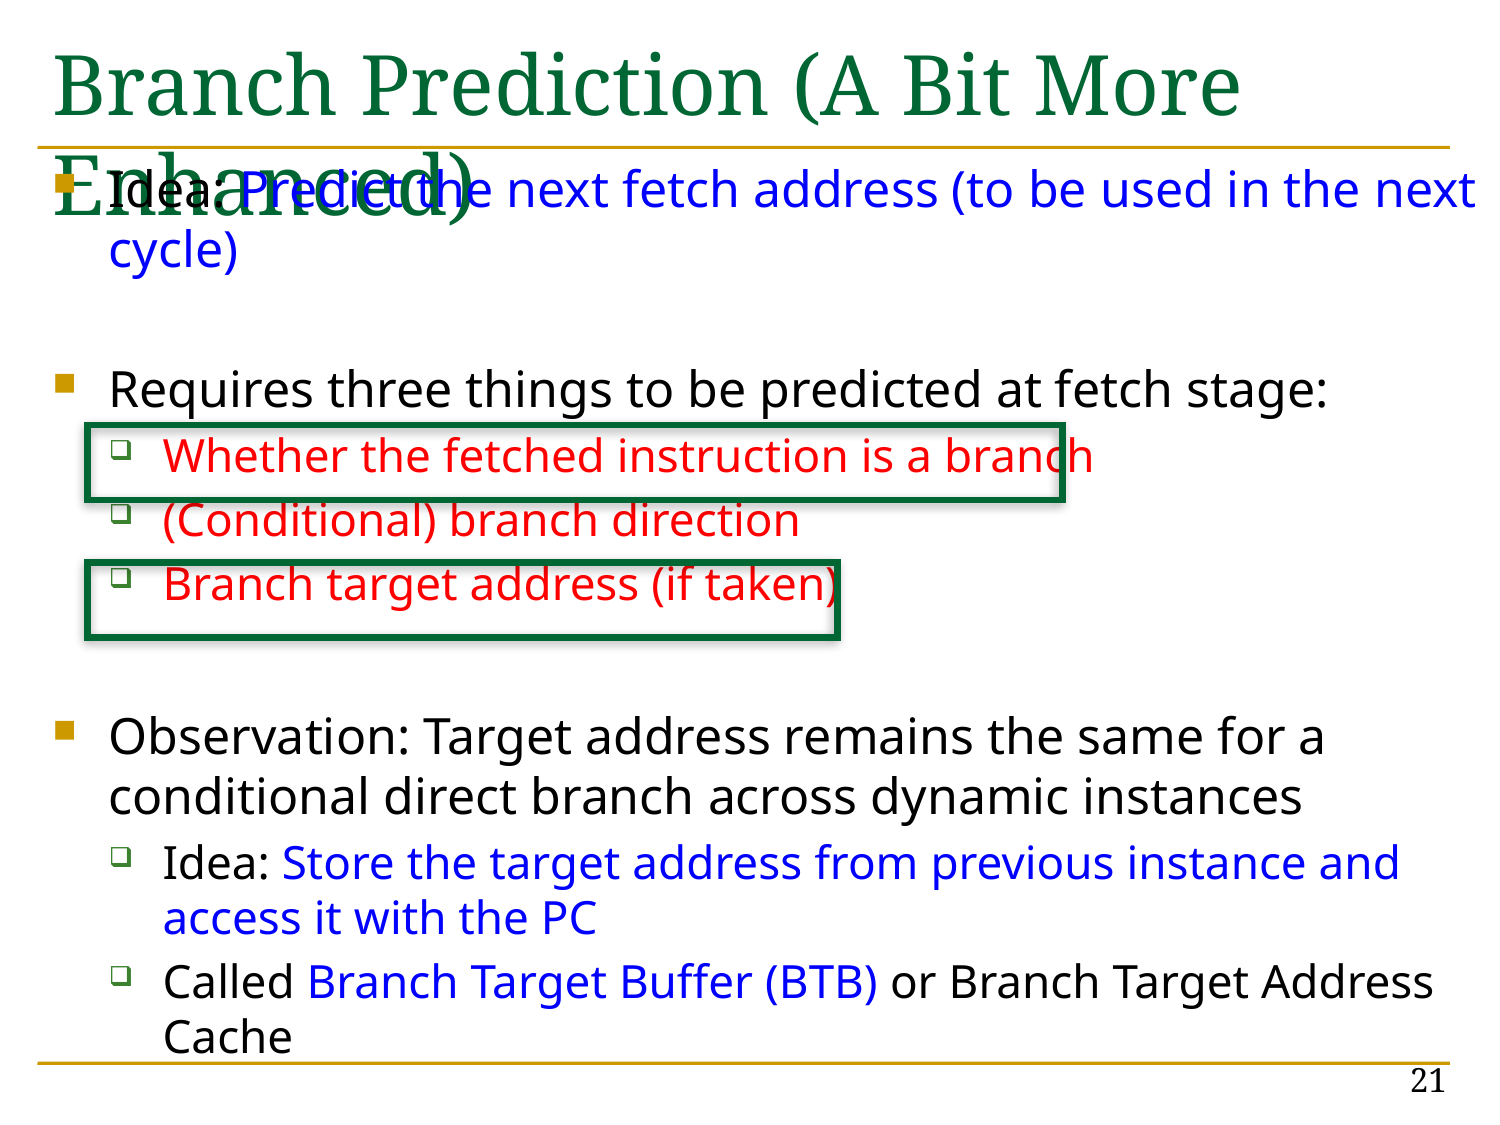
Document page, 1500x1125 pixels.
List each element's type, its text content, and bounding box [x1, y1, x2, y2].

list Idea: Predict the next fetch address (to be used in the next cycle) Requires three things to be predicted at fetch stage: Whether the fetched instruction is a branch (Conditional) branch direction Branch target address (if taken) Observation: Target address remains the same for a conditional direct branch across dynamic instances Idea: Store the target address from previous instance and access it with the PC Called Branch Target Buffer (BTB) or Branch Target Address Cache [37, 149, 1500, 1003]
text_box BC [82, 563, 840, 646]
text_box BC [130, 429, 1065, 509]
slide_number 21 [1111, 1036, 1462, 1112]
text_box [87, 562, 838, 638]
title Branch Prediction (A Bit More Enhanced) [37, 24, 1450, 149]
text_box [87, 424, 1063, 500]
